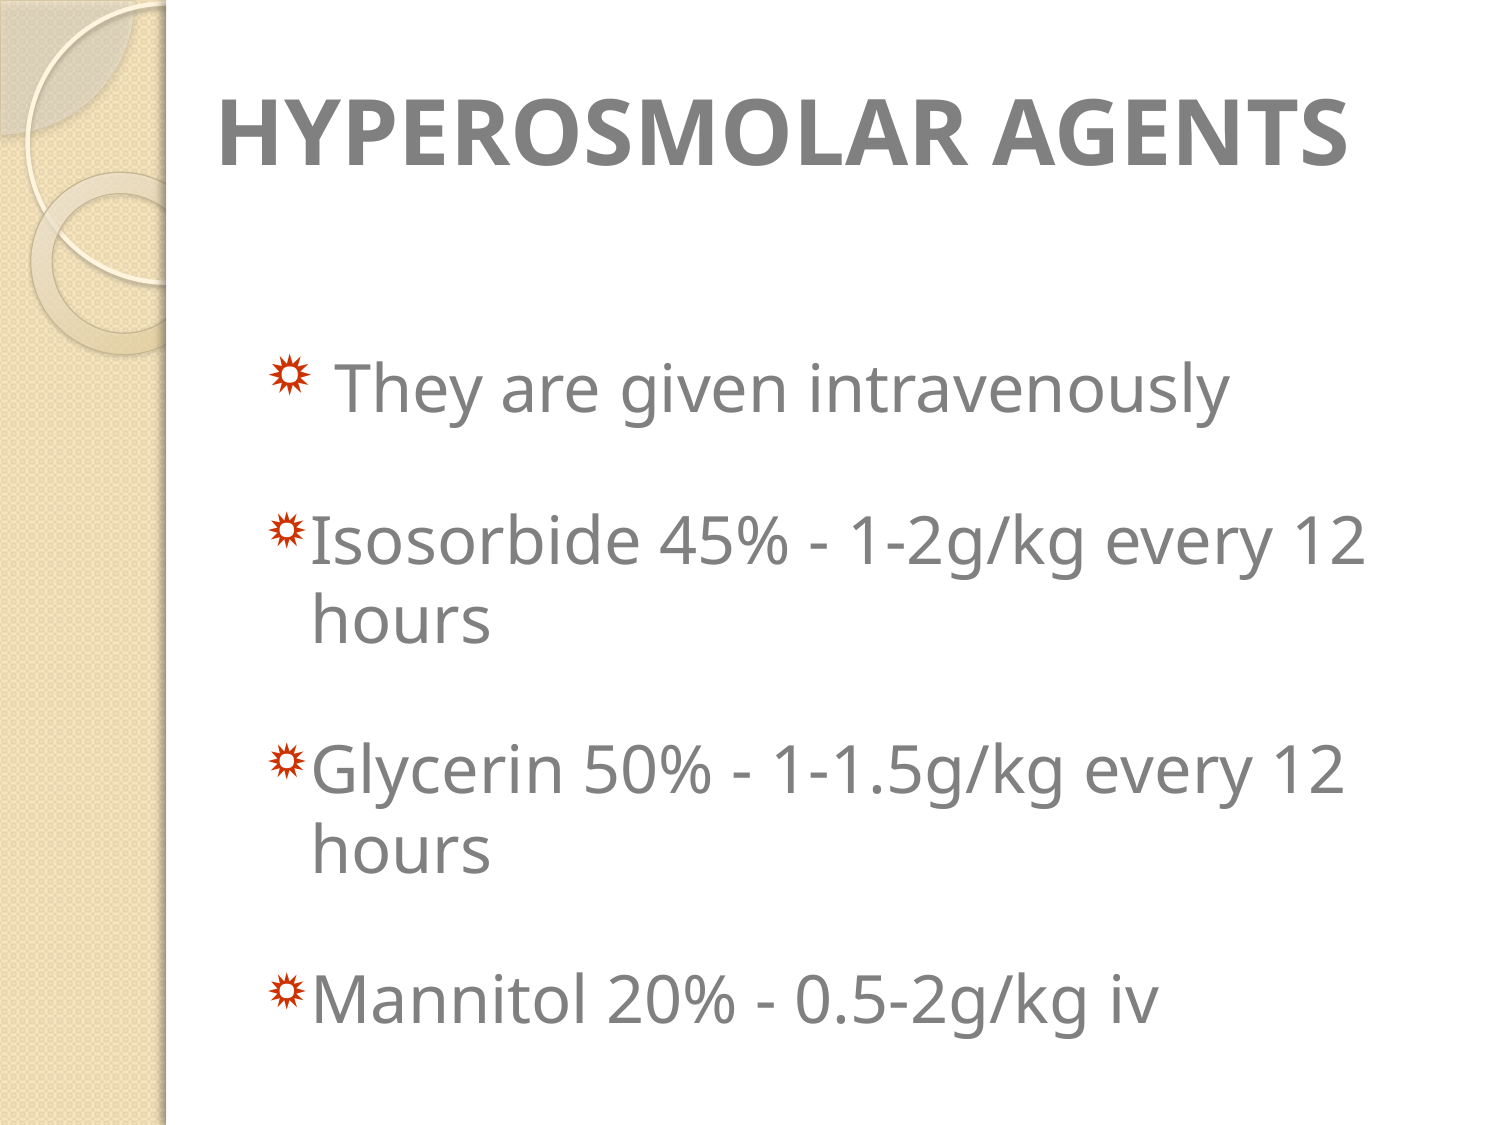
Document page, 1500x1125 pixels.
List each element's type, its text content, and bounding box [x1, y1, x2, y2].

title HYPEROSMOLAR AGENTS [175, 35, 1500, 223]
list They are given intravenously Isosorbide 45% - 1-2g/kg every 12 hours Glycerin 50% - 1-1.5g/kg every 12 hours Mannitol 20% - 0.5-2g/kg iv [235, 237, 1466, 1025]
